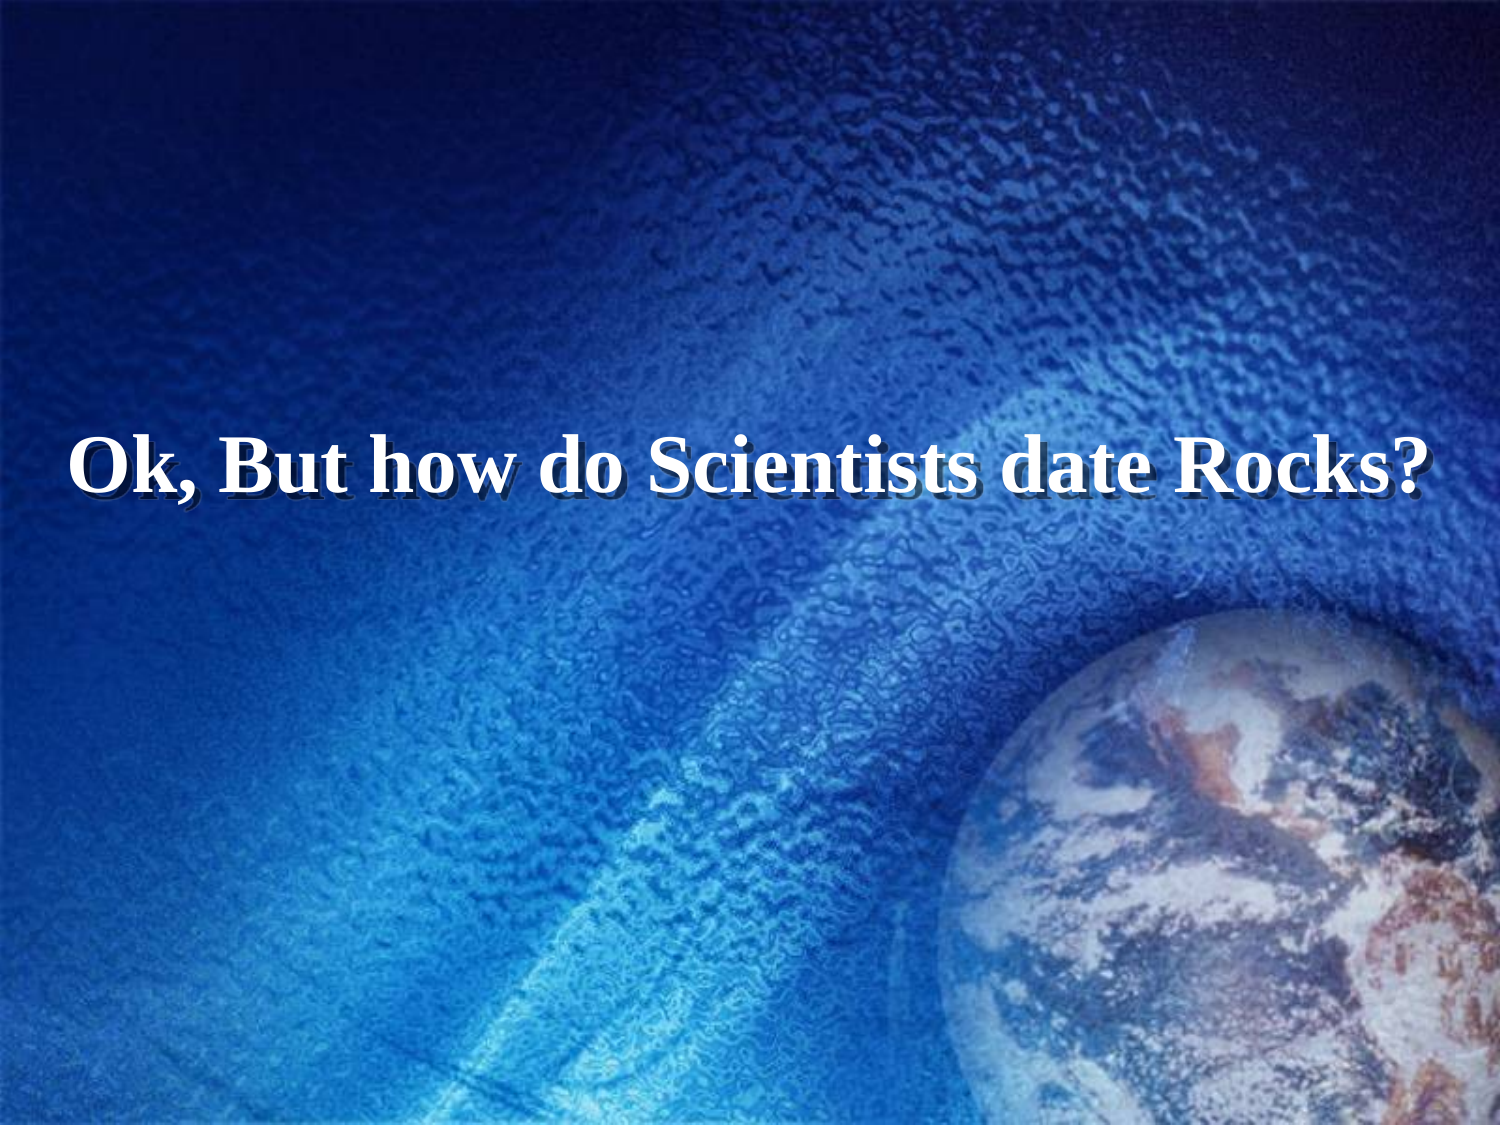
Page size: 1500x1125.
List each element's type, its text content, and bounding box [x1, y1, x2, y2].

picture [0, 0, 1500, 1125]
title Ok, But how do Scientists date Rocks? [37, 387, 1463, 531]
